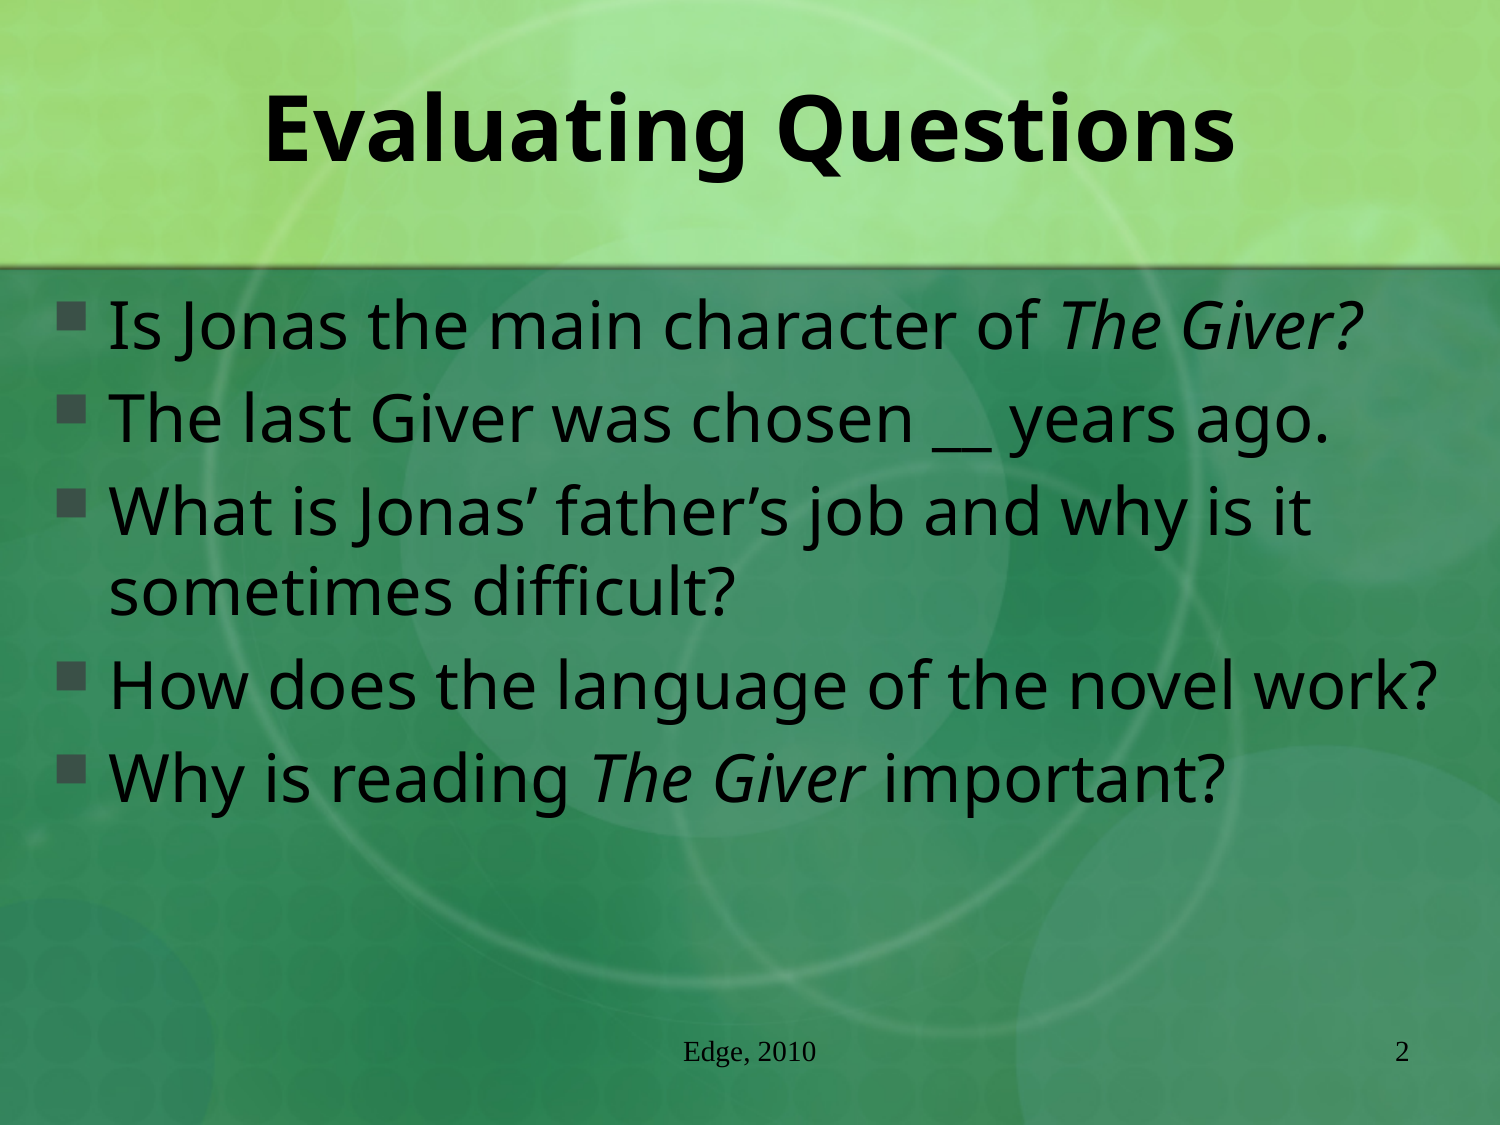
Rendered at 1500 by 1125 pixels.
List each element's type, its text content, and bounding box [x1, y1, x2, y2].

list Is Jonas the main character of The Giver? The last Giver was chosen __ years ago. What is Jonas’ father’s job and why is it sometimes difficult? How does the language of the novel work? Why is reading The Giver important? [37, 274, 1463, 1101]
picture [0, 0, 1500, 1125]
title Evaluating Questions [37, 24, 1463, 226]
footer Edge, 2010 [512, 1024, 988, 1103]
slide_number 2 [1074, 1024, 1426, 1103]
